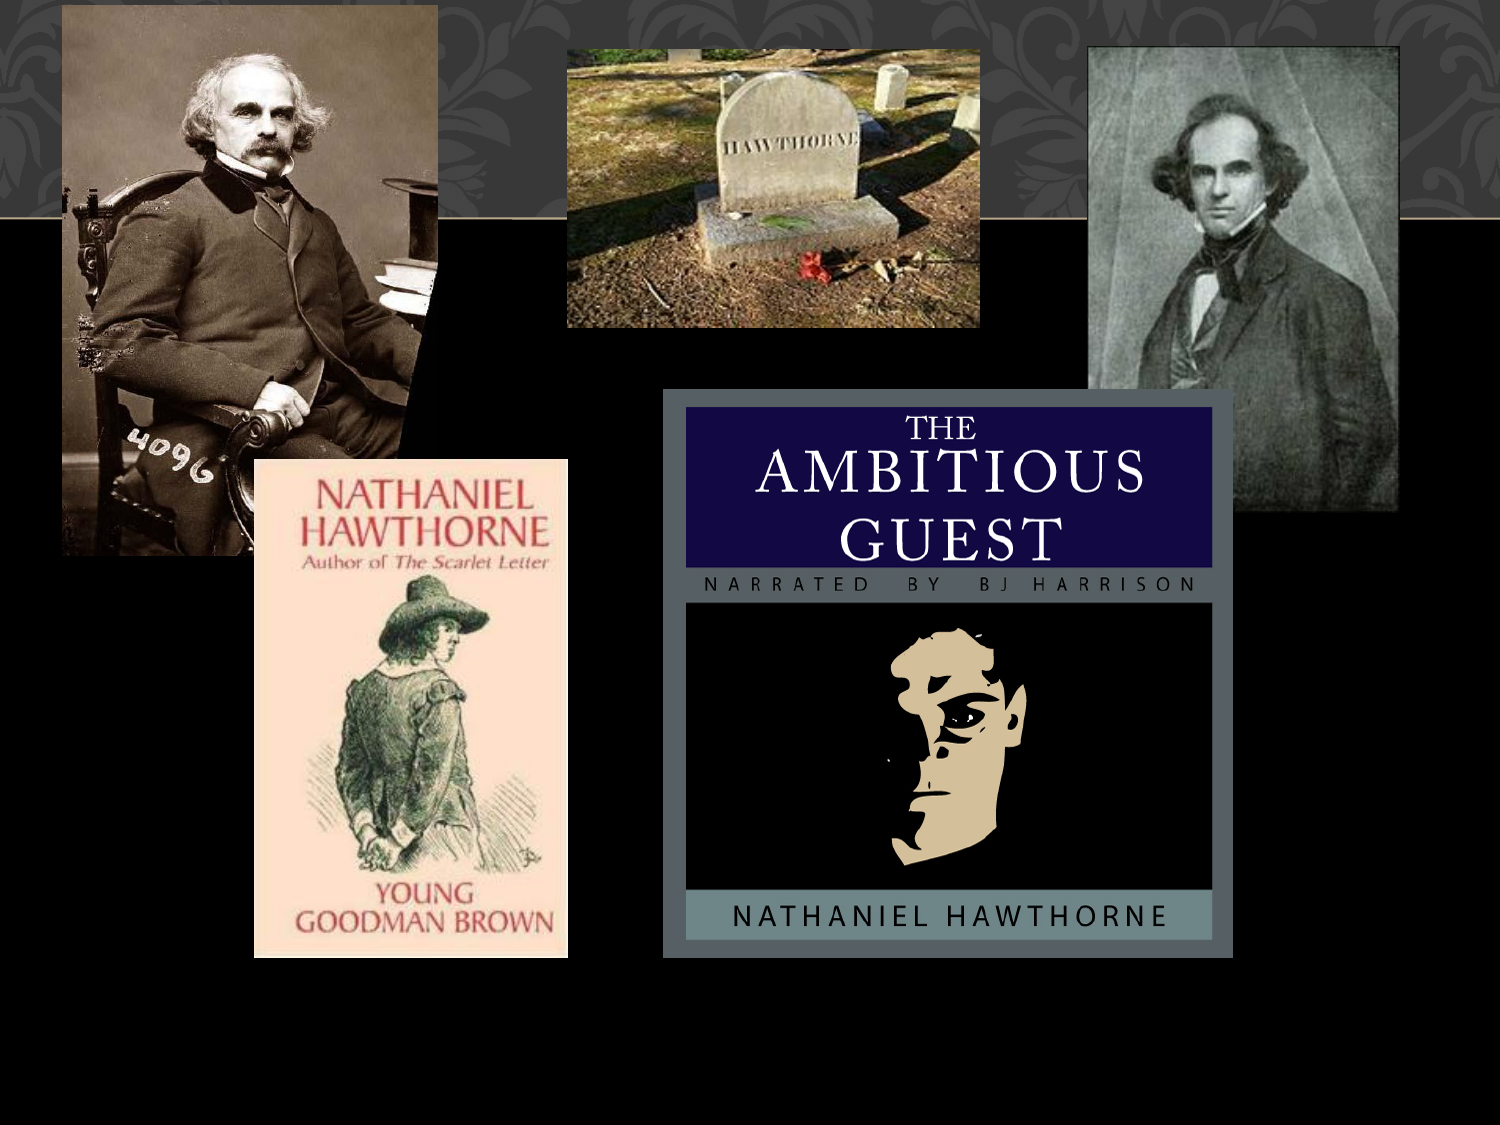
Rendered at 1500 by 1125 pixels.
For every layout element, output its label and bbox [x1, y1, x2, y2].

picture [663, 46, 1401, 959]
picture [566, 49, 981, 328]
picture [62, 5, 568, 959]
